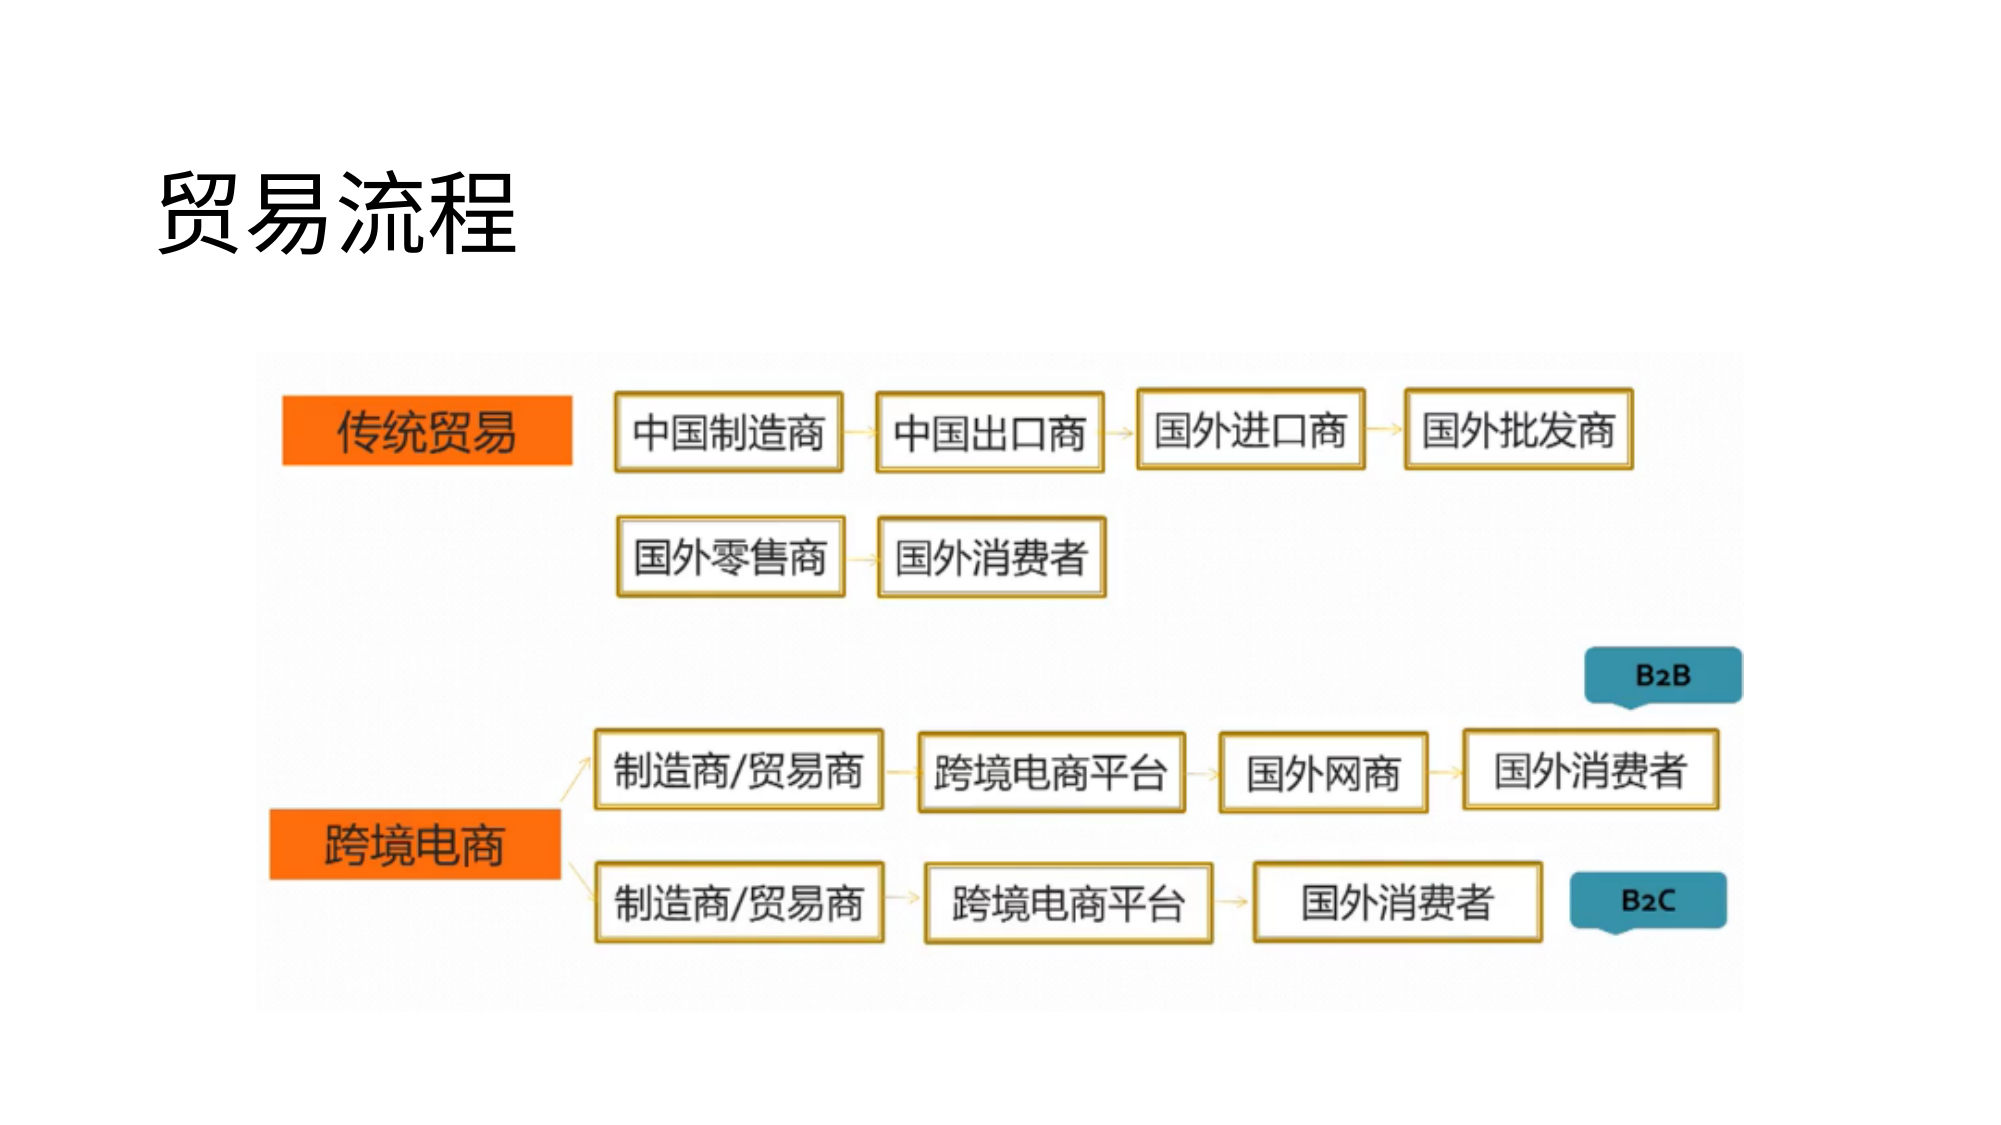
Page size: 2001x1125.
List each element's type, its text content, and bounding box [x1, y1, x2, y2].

title 贸易流程 [137, 59, 1863, 278]
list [256, 352, 1744, 1012]
